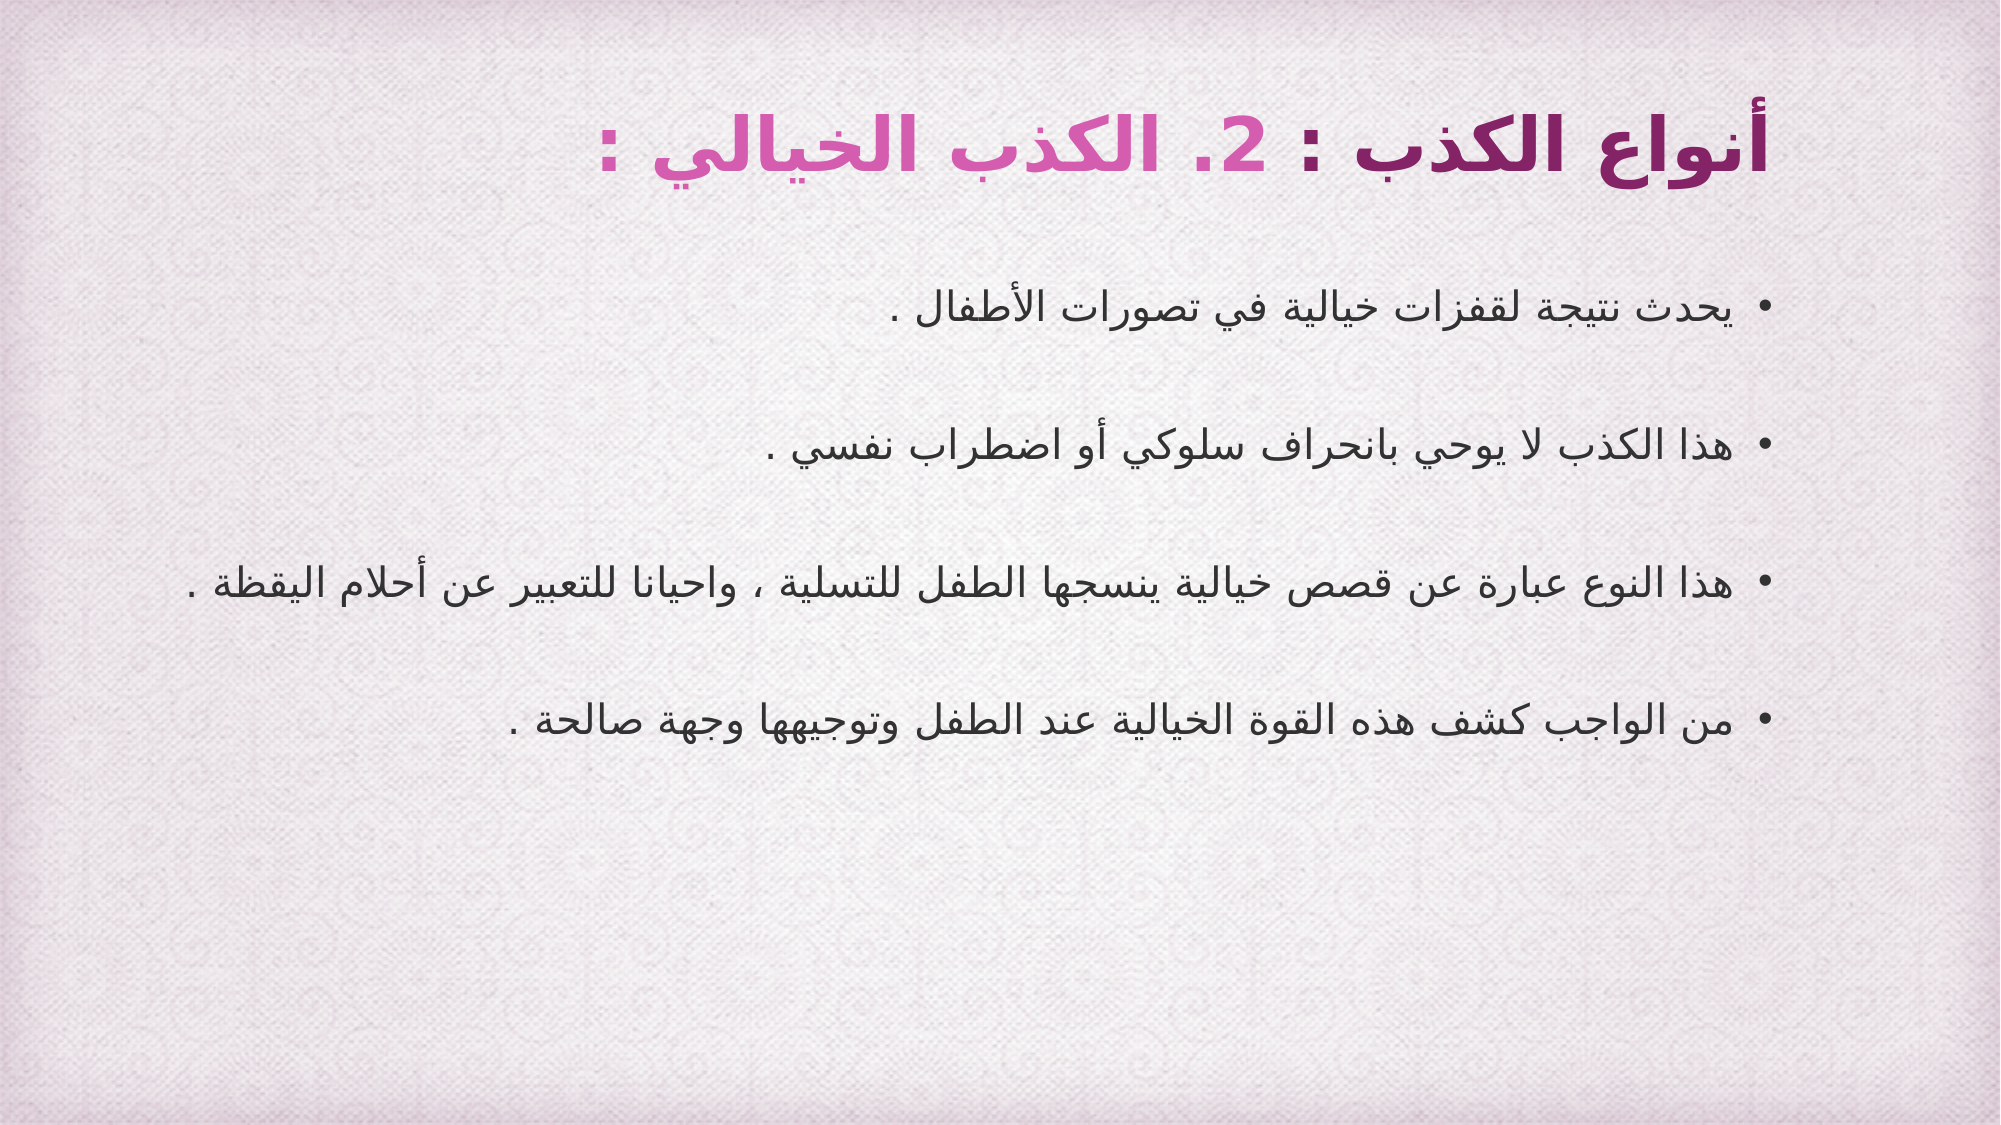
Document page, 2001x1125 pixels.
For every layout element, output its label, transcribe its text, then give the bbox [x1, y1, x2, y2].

list يحدث نتيجة لقفزات خيالية في تصورات الأطفال . هذا الكذب لا يوحي بانحراف سلوكي أو اضطراب نفسي . هذا النوع عبارة عن قصص خيالية ينسجها الطفل للتسلية ، واحيانا للتعبير عن أحلام اليقظة . من الواجب كشف هذه القوة الخيالية عند الطفل وتوجيهها وجهة صالحة . [156, 222, 1788, 1069]
picture [0, 0, 2001, 1125]
title أنواع الكذب : 2. الكذب الخيالي : [212, 59, 1788, 196]
